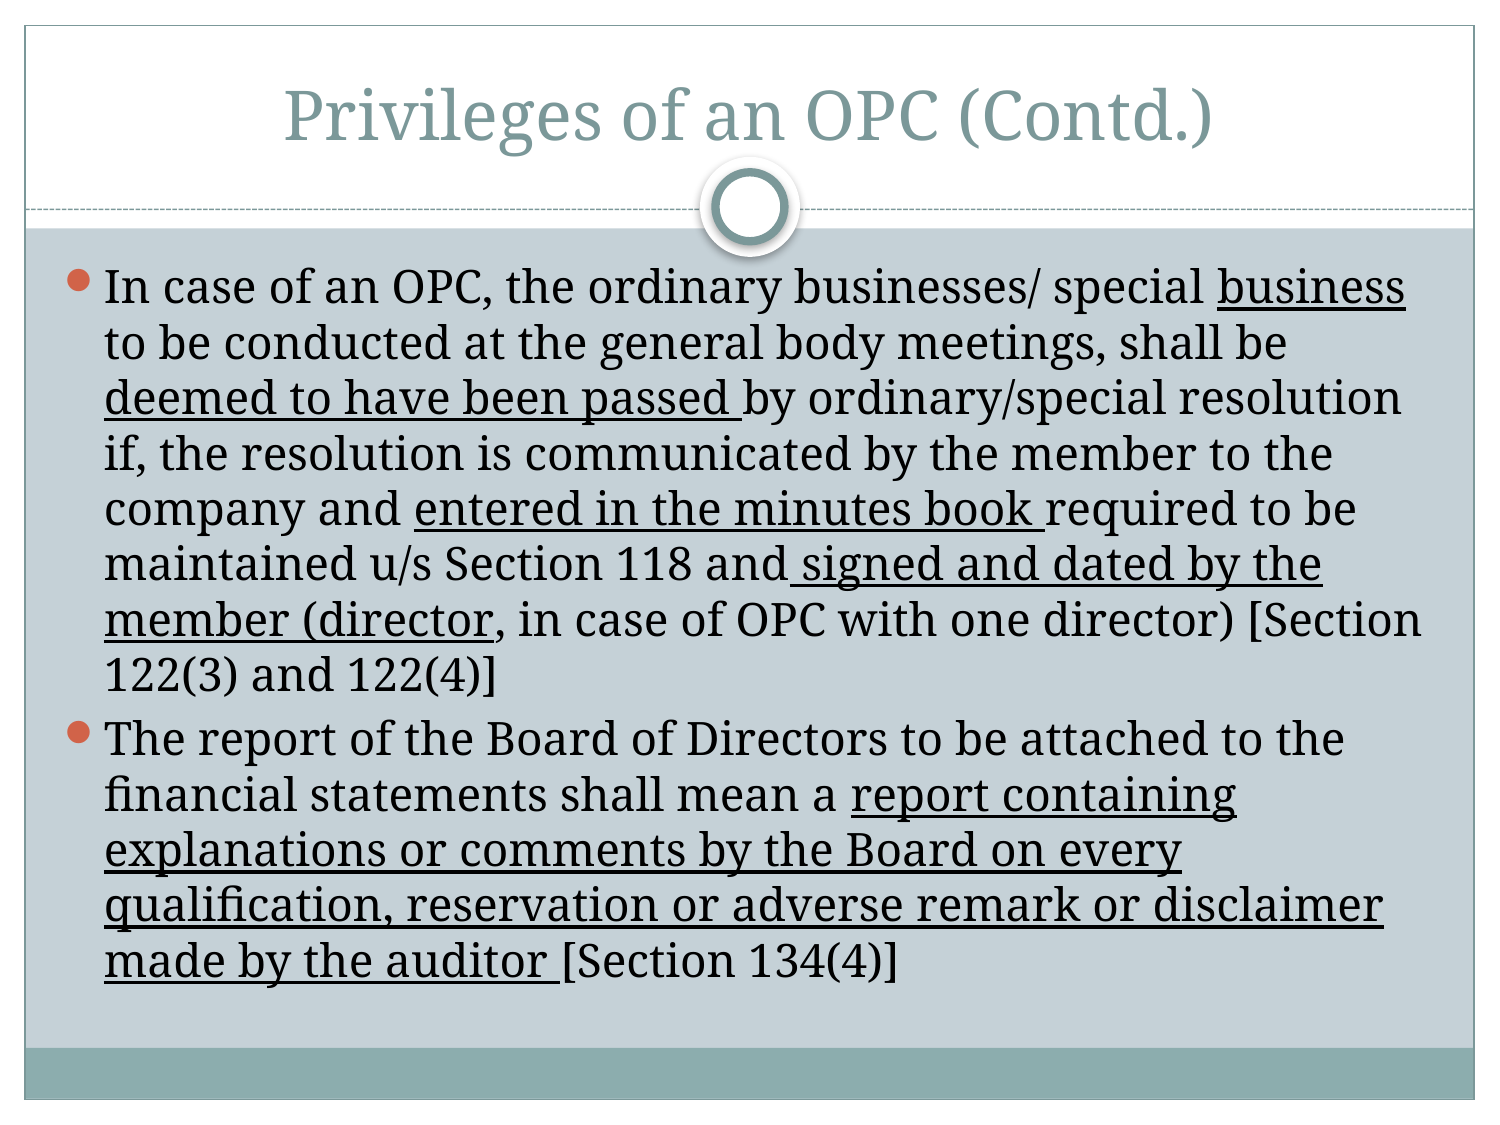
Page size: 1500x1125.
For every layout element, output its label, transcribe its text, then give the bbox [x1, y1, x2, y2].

title Privileges of an OPC (Contd.) [49, 37, 1450, 162]
list In case of an OPC, the ordinary businesses/ special business to be conducted at the general body meetings, shall be deemed to have been passed by ordinary/special resolution if, the resolution is communicated by the member to the company and entered in the minutes book required to be maintained u/s Section 118 and signed and dated by the member (director, in case of OPC with one director) [Section 122(3) and 122(4)] The report of the Board of Directors to be attached to the financial statements shall mean a report containing explanations or comments by the Board on every qualification, reservation or adverse remark or disclaimer made by the auditor [Section 134(4)] [49, 250, 1445, 1001]
